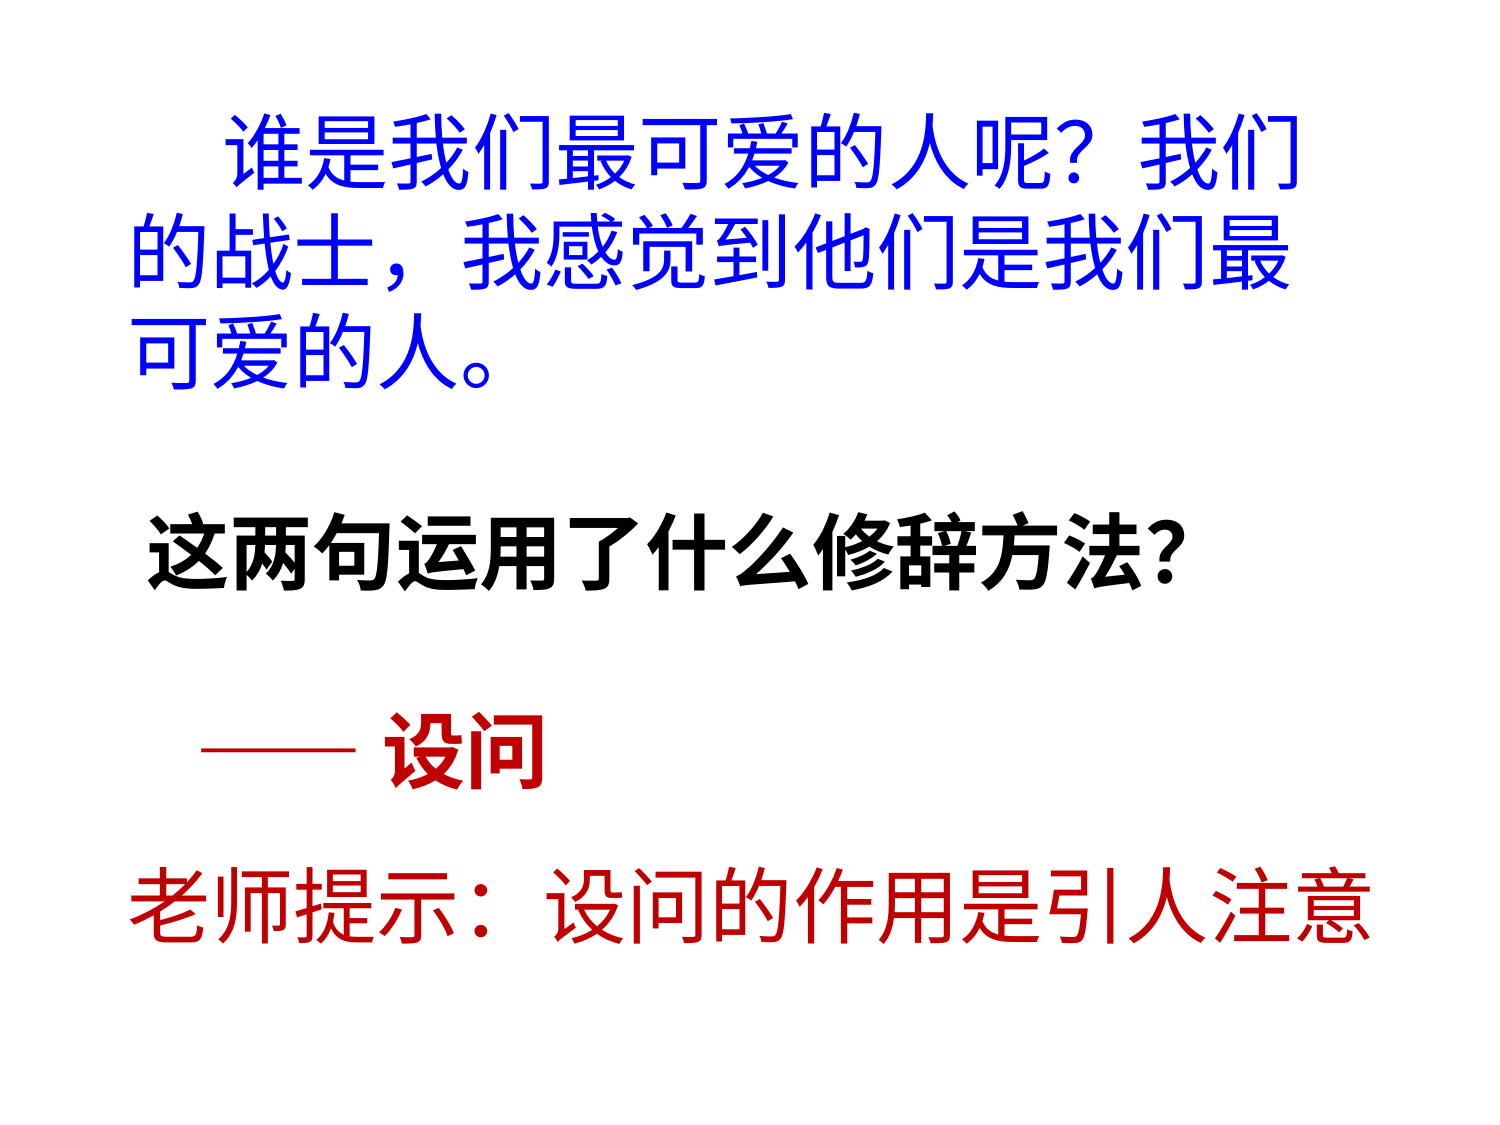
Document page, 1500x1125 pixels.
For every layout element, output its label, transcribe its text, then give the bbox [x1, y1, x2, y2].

title 谁是我们最可爱的人呢？我们的战士，我感觉到他们是我们最可爱的人。 这两句运用了什么修辞方法？ [112, 99, 1388, 601]
text_box ——设问 [142, 691, 1357, 807]
text_box 老师提示：设问的作用是引人注意 [112, 846, 1450, 962]
